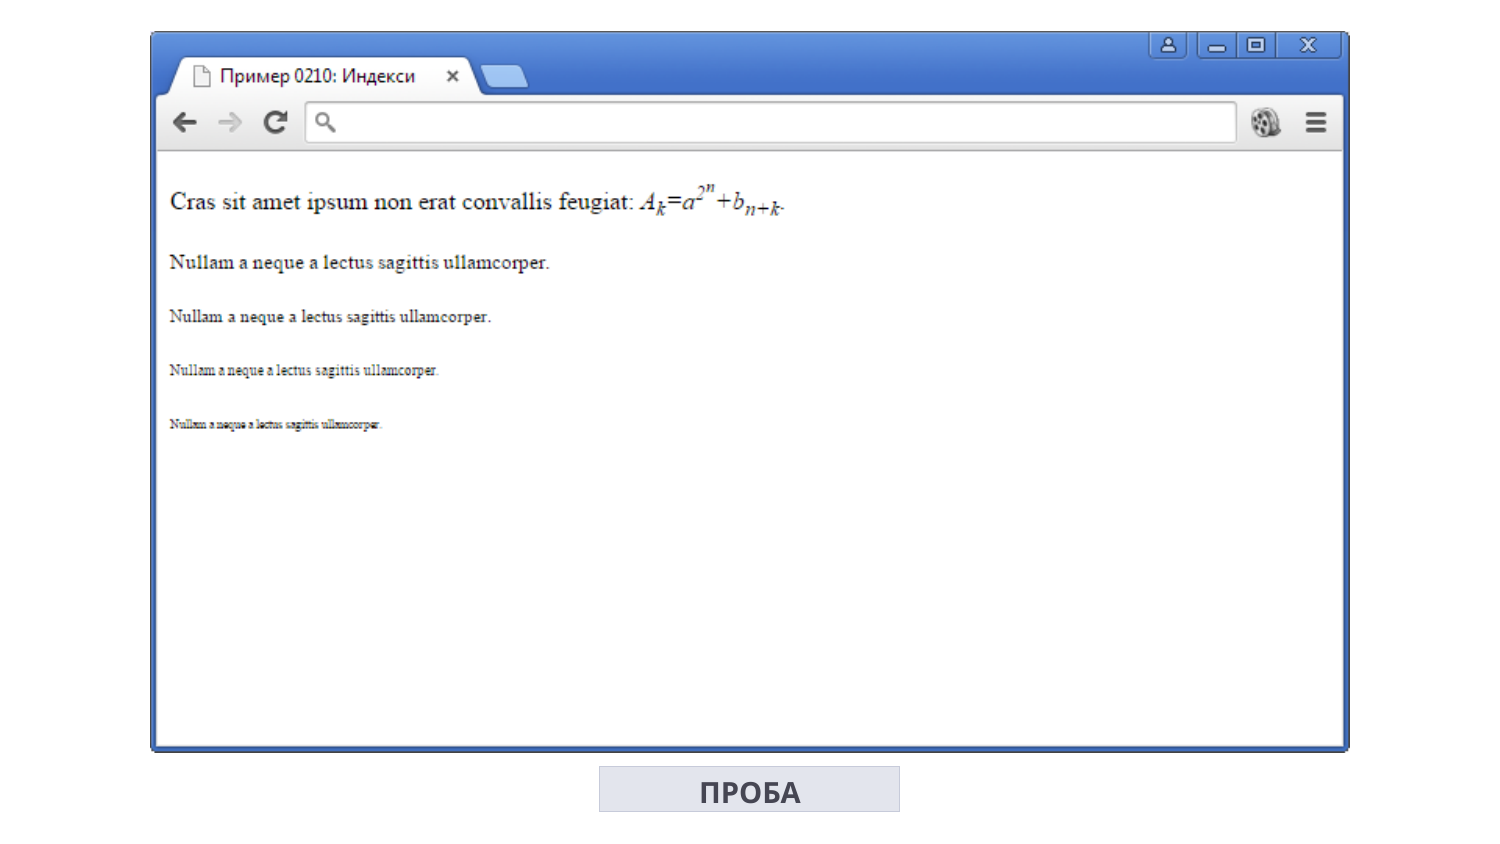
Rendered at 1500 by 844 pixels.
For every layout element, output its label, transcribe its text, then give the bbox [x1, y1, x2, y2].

picture [149, 31, 1351, 753]
text_box ПРОБА [599, 766, 900, 812]
